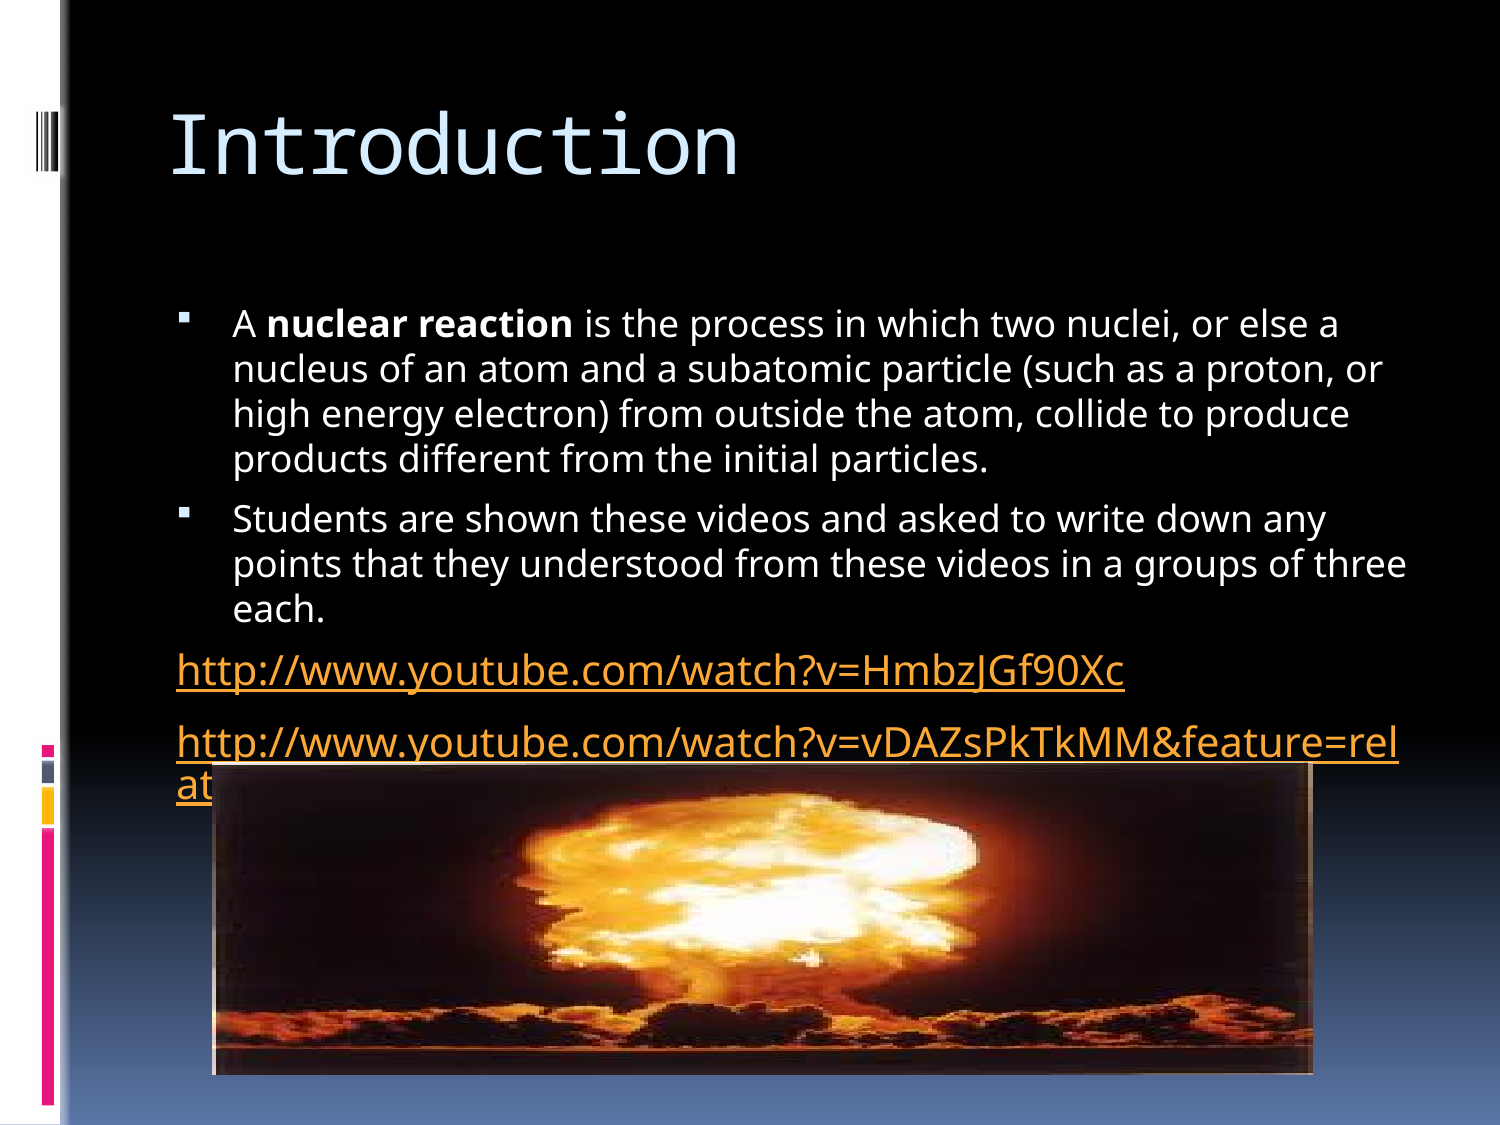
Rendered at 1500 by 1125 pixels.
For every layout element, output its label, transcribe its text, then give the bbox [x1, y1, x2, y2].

list A nuclear reaction is the process in which two nuclei, or else a nucleus of an atom and a subatomic particle (such as a proton, or high energy electron) from outside the atom, collide to produce products different from the initial particles. Students are shown these videos and asked to write down any points that they understood from these videos in a groups of three each. http://www.youtube.com/watch?v=HmbzJGf90Xc http://www.youtube.com/watch?v=vDAZsPkTkMM&feature=related [150, 292, 1425, 1043]
title Introduction [150, 83, 1425, 234]
picture [212, 761, 1313, 1076]
